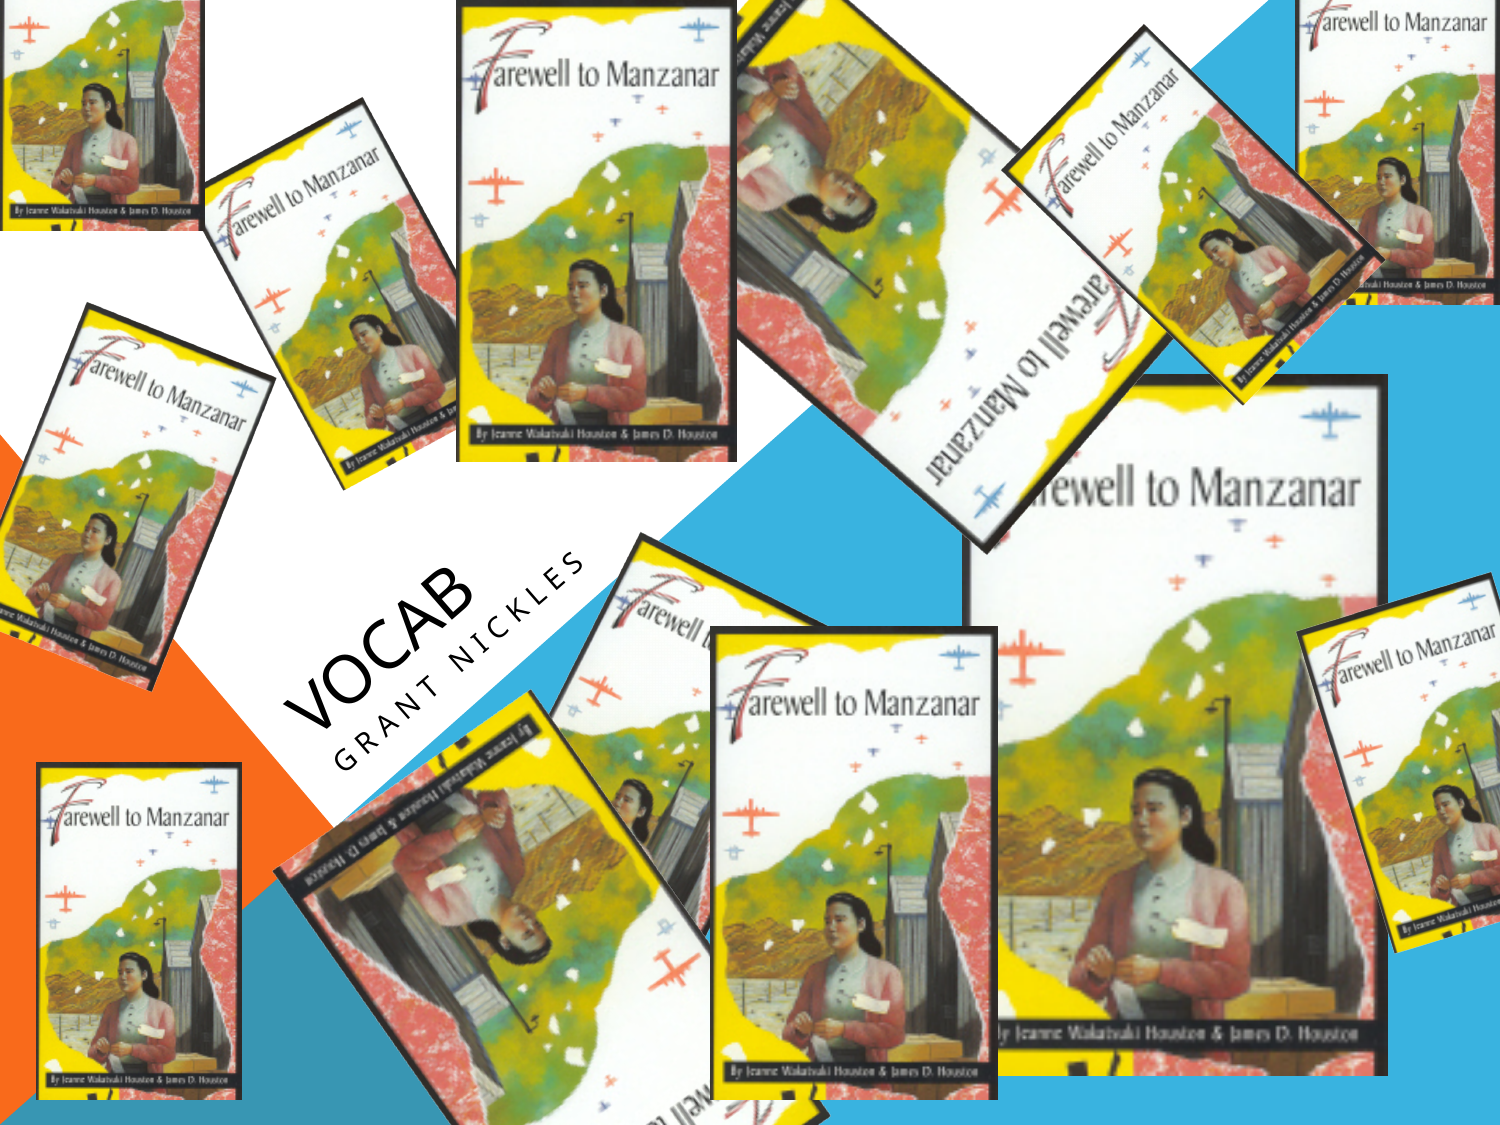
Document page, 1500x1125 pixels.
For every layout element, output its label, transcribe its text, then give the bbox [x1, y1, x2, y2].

title Vocab [227, 470, 646, 761]
picture [36, 762, 242, 1101]
subtitle Grant Nickles [541, 471, 718, 563]
picture [0, 0, 1500, 1125]
subtitle Grant Nickles [312, 570, 533, 804]
